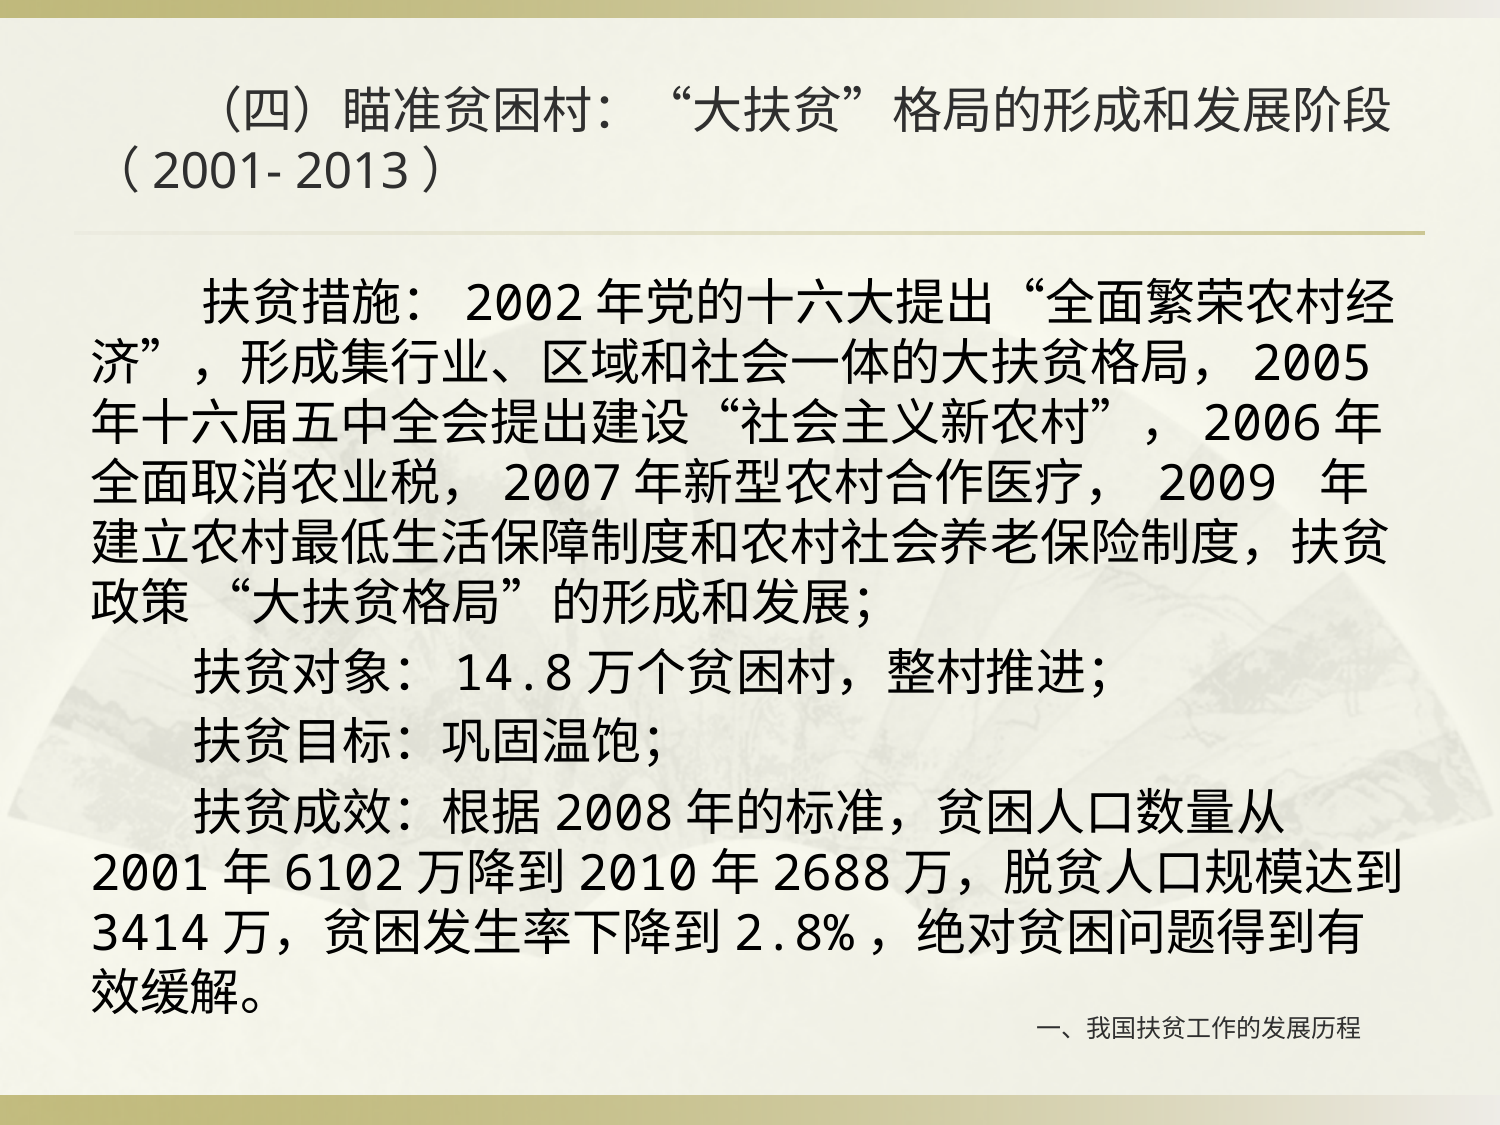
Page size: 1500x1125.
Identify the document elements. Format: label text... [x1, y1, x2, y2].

title （四）瞄准贫困村：“大扶贫”格局的形成和发展阶段 （2001- 2013） [74, 44, 1426, 233]
text_box 一、我国扶贫工作的发展历程 [938, 964, 1459, 1092]
list 扶贫措施：2002年党的十六大提出“全面繁荣农村经济”，形成集行业、区域和社会一体的大扶贫格局，2005年十六届五中全会提出建设“社会主义新农村”，2006年全面取消农业税，2007年新型农村合作医疗， 2009 年建立农村最低生活保障制度和农村社会养老保险制度，扶贫政策 “大扶贫格局”的形成和发展； 扶贫对象：14.8万个贫困村，整村推进； 扶贫目标：巩固温饱； 扶贫成效：根据2008年的标准，贫困人口数量从2001年6102万降到2010年2688万，脱贫人口规模达到3414万，贫困发生率下降到2.8%，绝对贫困问题得到有效缓解。 [74, 262, 1426, 1032]
